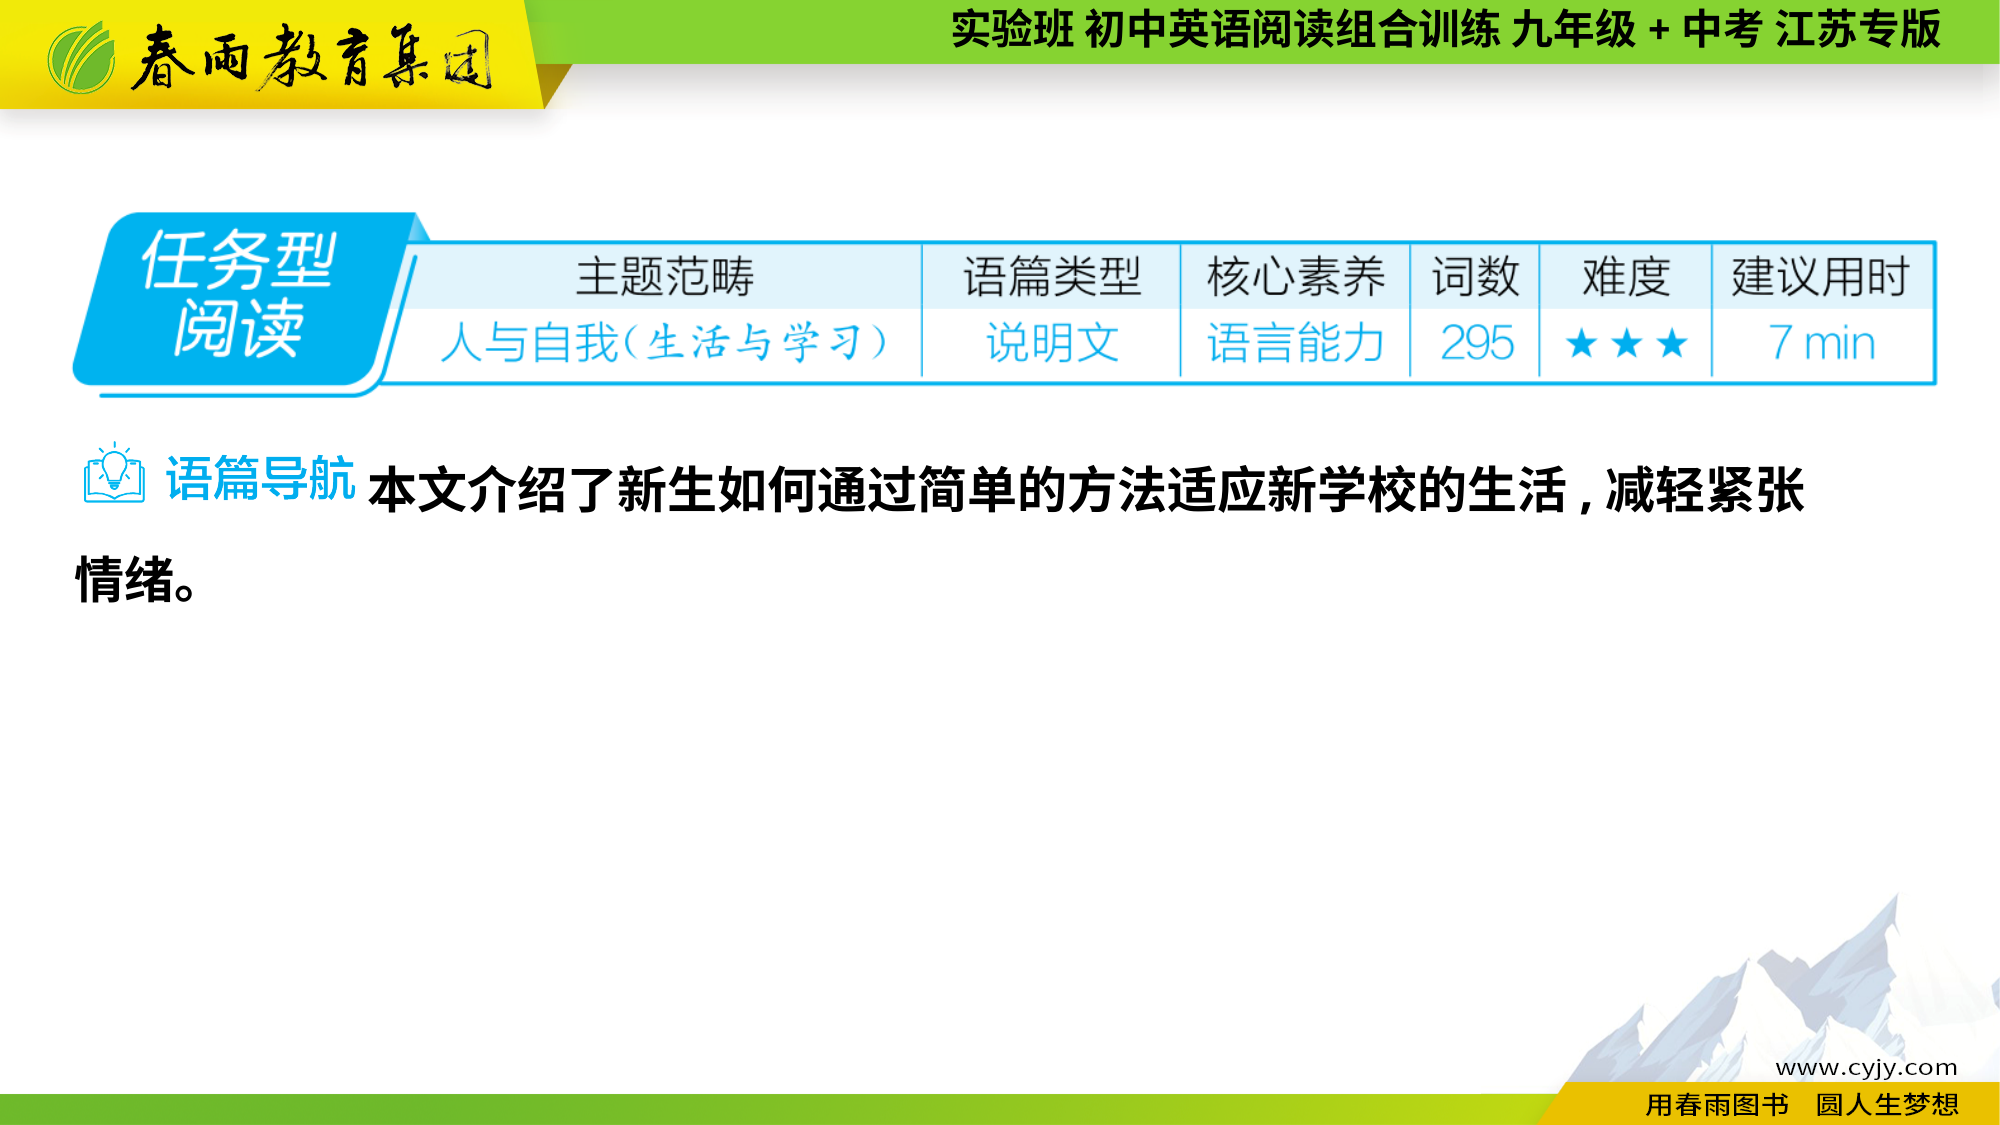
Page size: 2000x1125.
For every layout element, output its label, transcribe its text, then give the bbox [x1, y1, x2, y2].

picture [0, 0, 2000, 1125]
list 本文介绍了新生如何通过简单的方法适应新学校的生活,减轻紧张 情绪。 [59, 421, 1944, 618]
